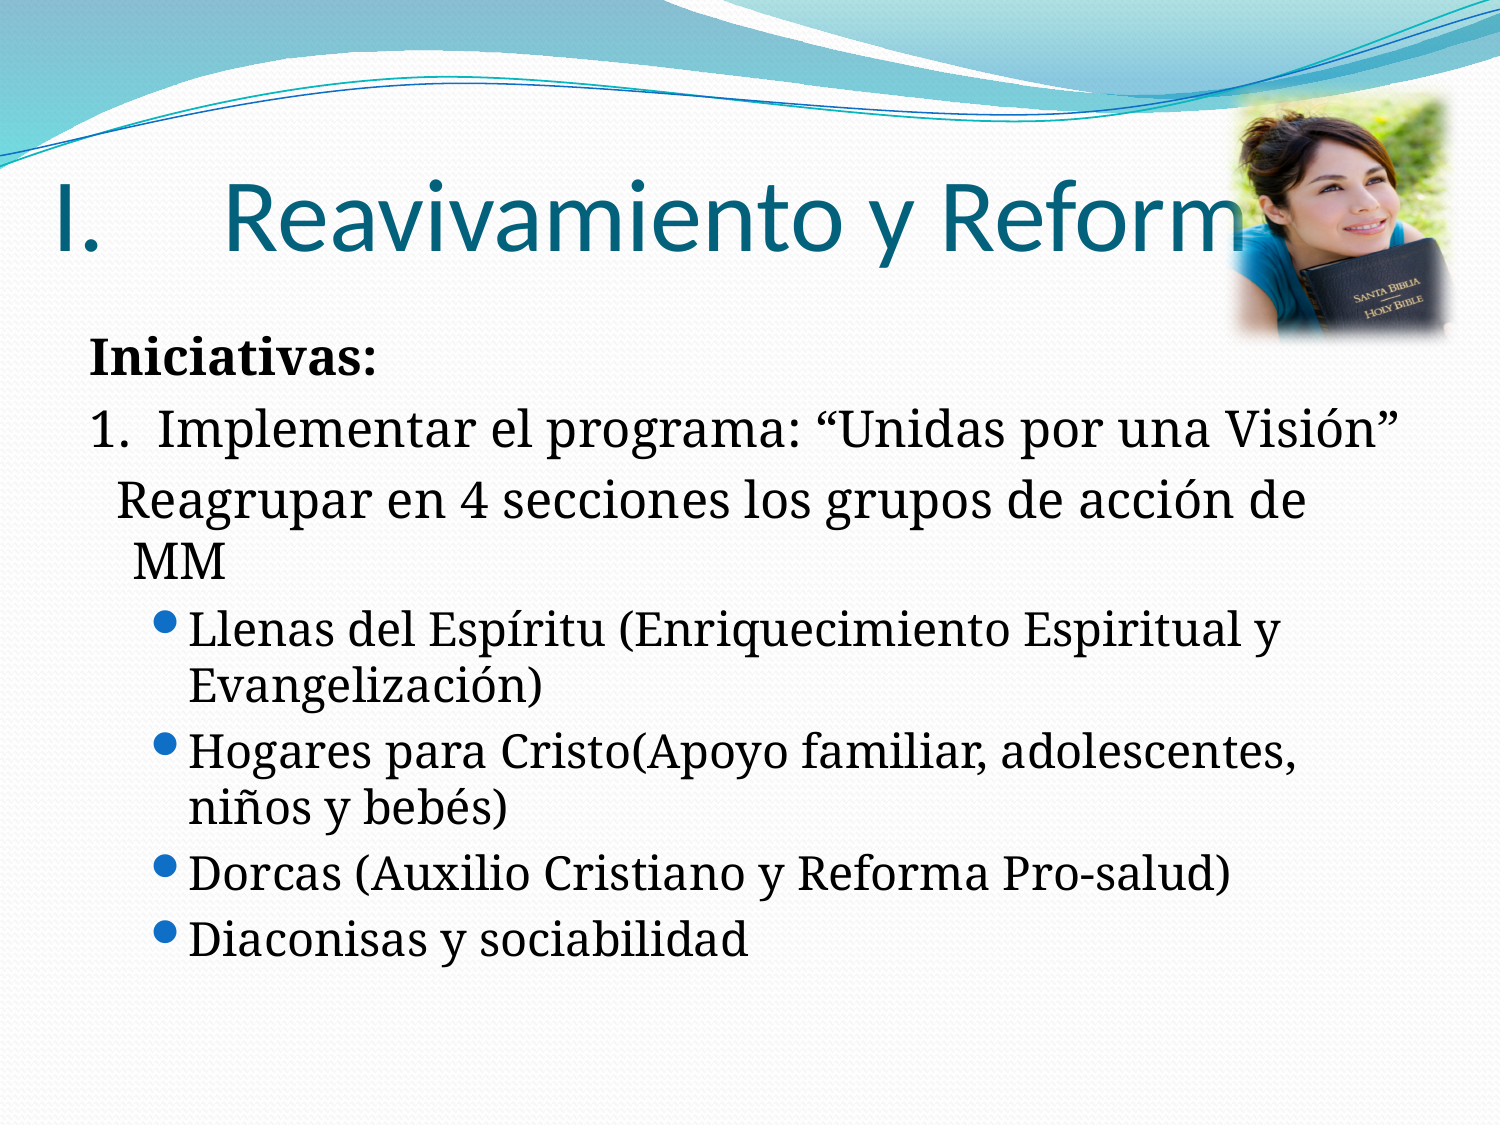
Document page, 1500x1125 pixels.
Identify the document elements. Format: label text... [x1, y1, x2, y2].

list Iniciativas: 1. Implementar el programa: “Unidas por una Visión” Reagrupar en 4 secciones los grupos de acción de MM Llenas del Espíritu (Enriquecimiento Espiritual y Evangelización) Hogares para Cristo(Apoyo familiar, adolescentes, niños y bebés) Dorcas (Auxilio Cristiano y Reforma Pro-salud) Diaconisas y sociabilidad [75, 317, 1425, 1038]
title I. Reavivamiento y Reforma [0, 42, 1309, 273]
picture [1222, 77, 1461, 351]
